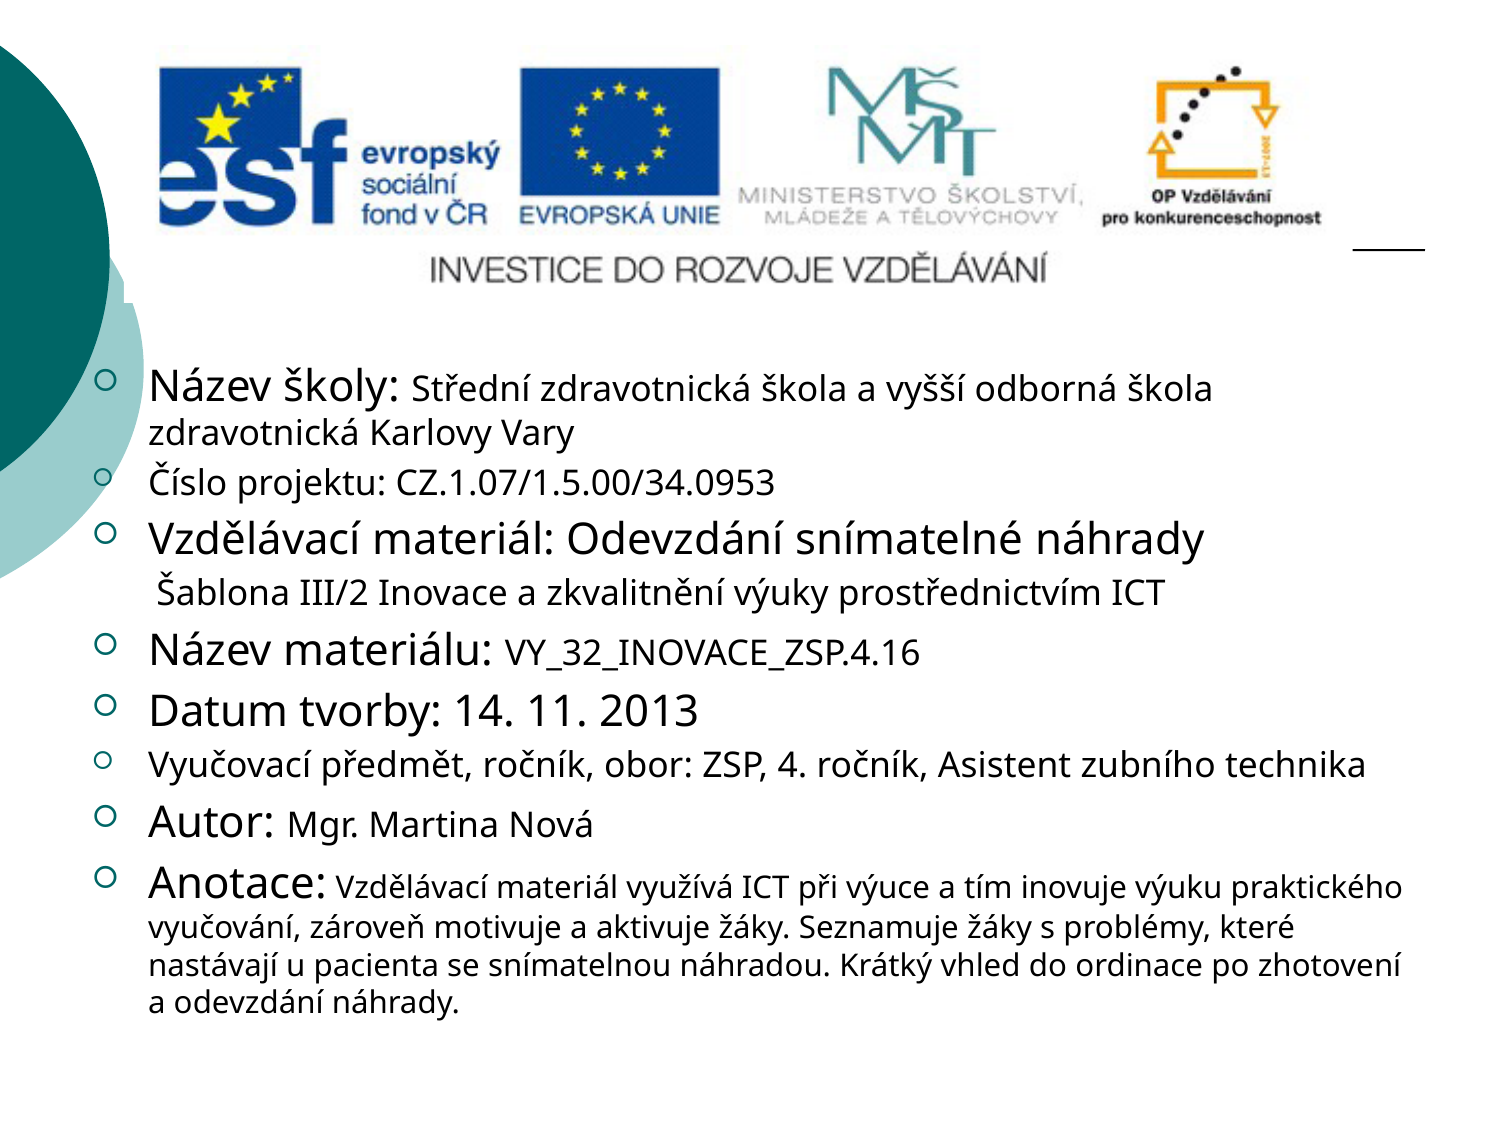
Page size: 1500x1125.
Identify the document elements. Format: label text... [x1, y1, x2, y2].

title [123, 45, 1353, 303]
list Název školy: Střední zdravotnická škola a vyšší odborná škola zdravotnická Karlovy Vary Číslo projektu: CZ.1.07/1.5.00/34.0953 Vzdělávací materiál: Odevzdání snímatelné náhrady Šablona III/2 Inovace a zkvalitnění výuky prostřednictvím ICT Název materiálu: VY_32_INOVACE_ZSP.4.16 Datum tvorby: 14. 11. 2013 Vyučovací předmět, ročník, obor: ZSP, 4. ročník, Asistent zubního technika Autor: Mgr. Martina Nová Anotace: Vzdělávací materiál využívá ICT při výuce a tím inovuje výuku praktického vyučování, zároveň motivuje a aktivuje žáky. Seznamuje žáky s problémy, které nastávají u pacienta se snímatelnou náhradou. Krátký vhled do ordinace po zhotovení a odevzdání náhrady. [76, 349, 1426, 1083]
